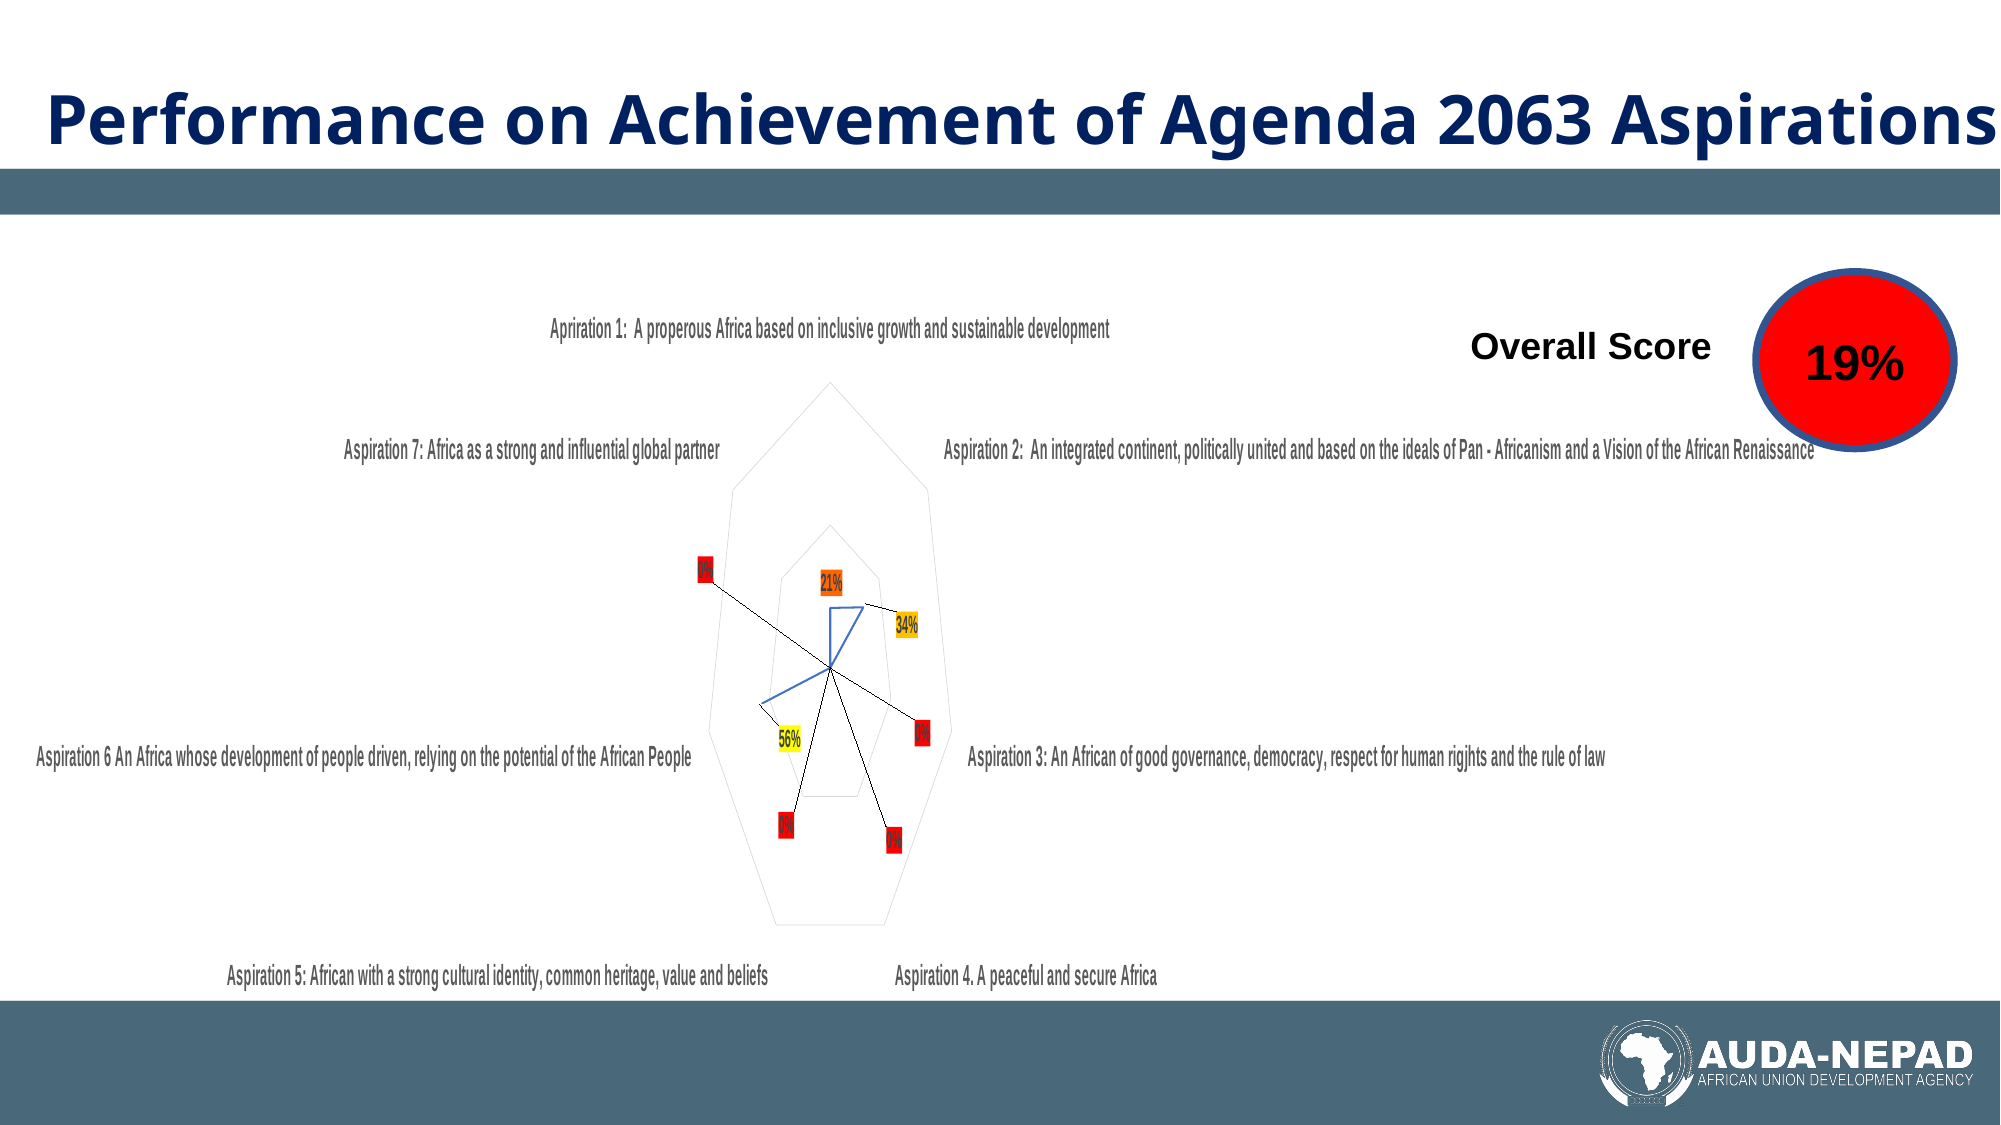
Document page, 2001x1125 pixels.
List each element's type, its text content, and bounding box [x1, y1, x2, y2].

text_box 19% [1817, 270, 1956, 450]
picture [1599, 1020, 1974, 1107]
chart [35, 246, 1817, 1095]
text_box [1817, 246, 2000, 472]
title Performance on Achievement of Agenda 2063 Aspirations [22, 46, 2000, 199]
